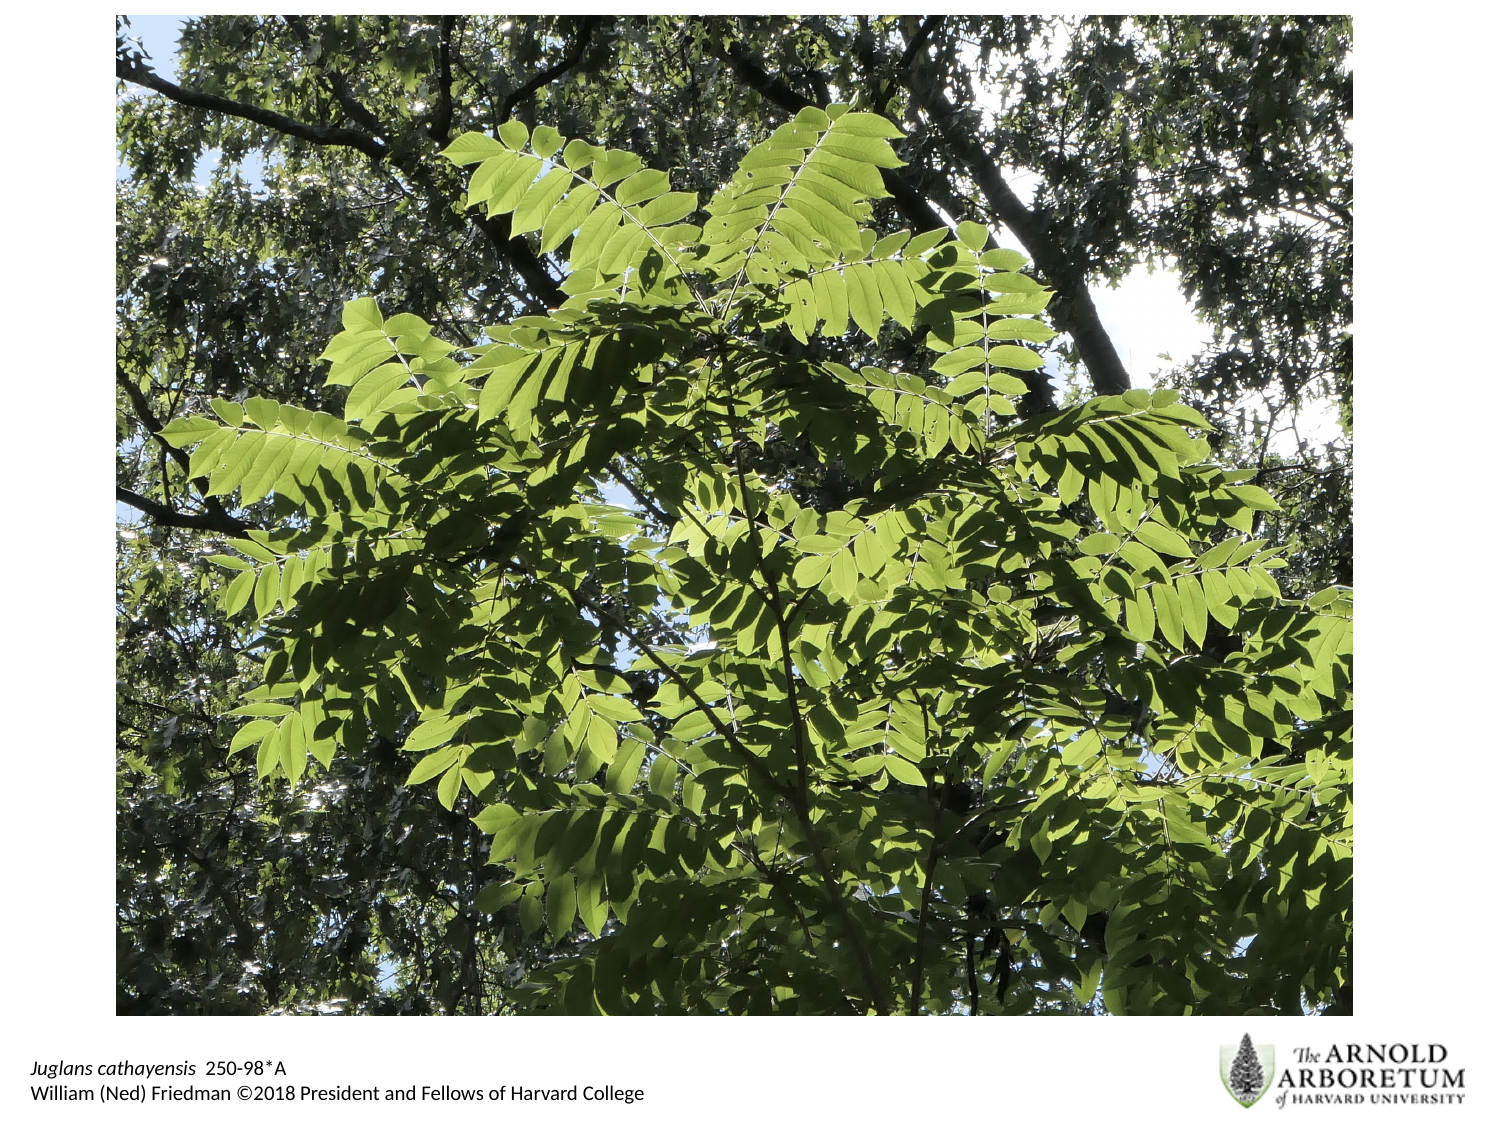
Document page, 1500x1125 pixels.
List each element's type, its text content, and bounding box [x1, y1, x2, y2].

text_box Juglans cathayensis 250-98*A William (Ned) Friedman ©2018 President and Fellows of Harvard College [15, 1046, 1110, 1112]
picture [1218, 1031, 1465, 1110]
picture [116, 15, 1353, 1016]
